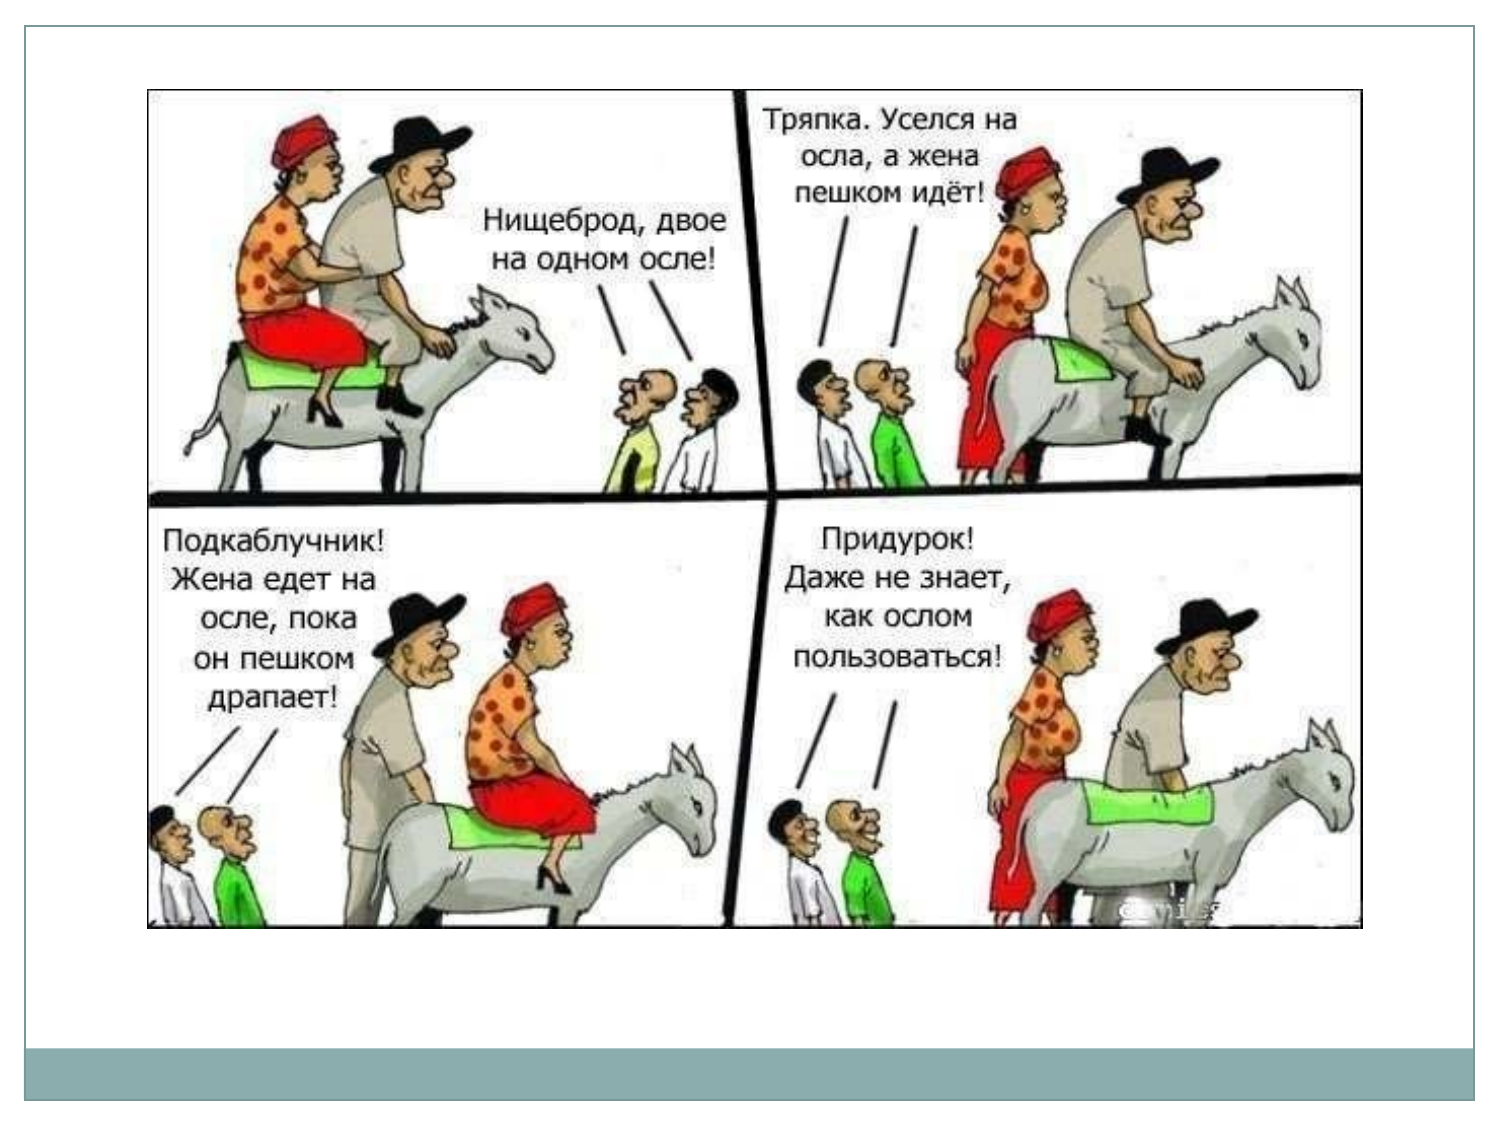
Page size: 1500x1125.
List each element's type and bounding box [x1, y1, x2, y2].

picture [147, 89, 1363, 929]
